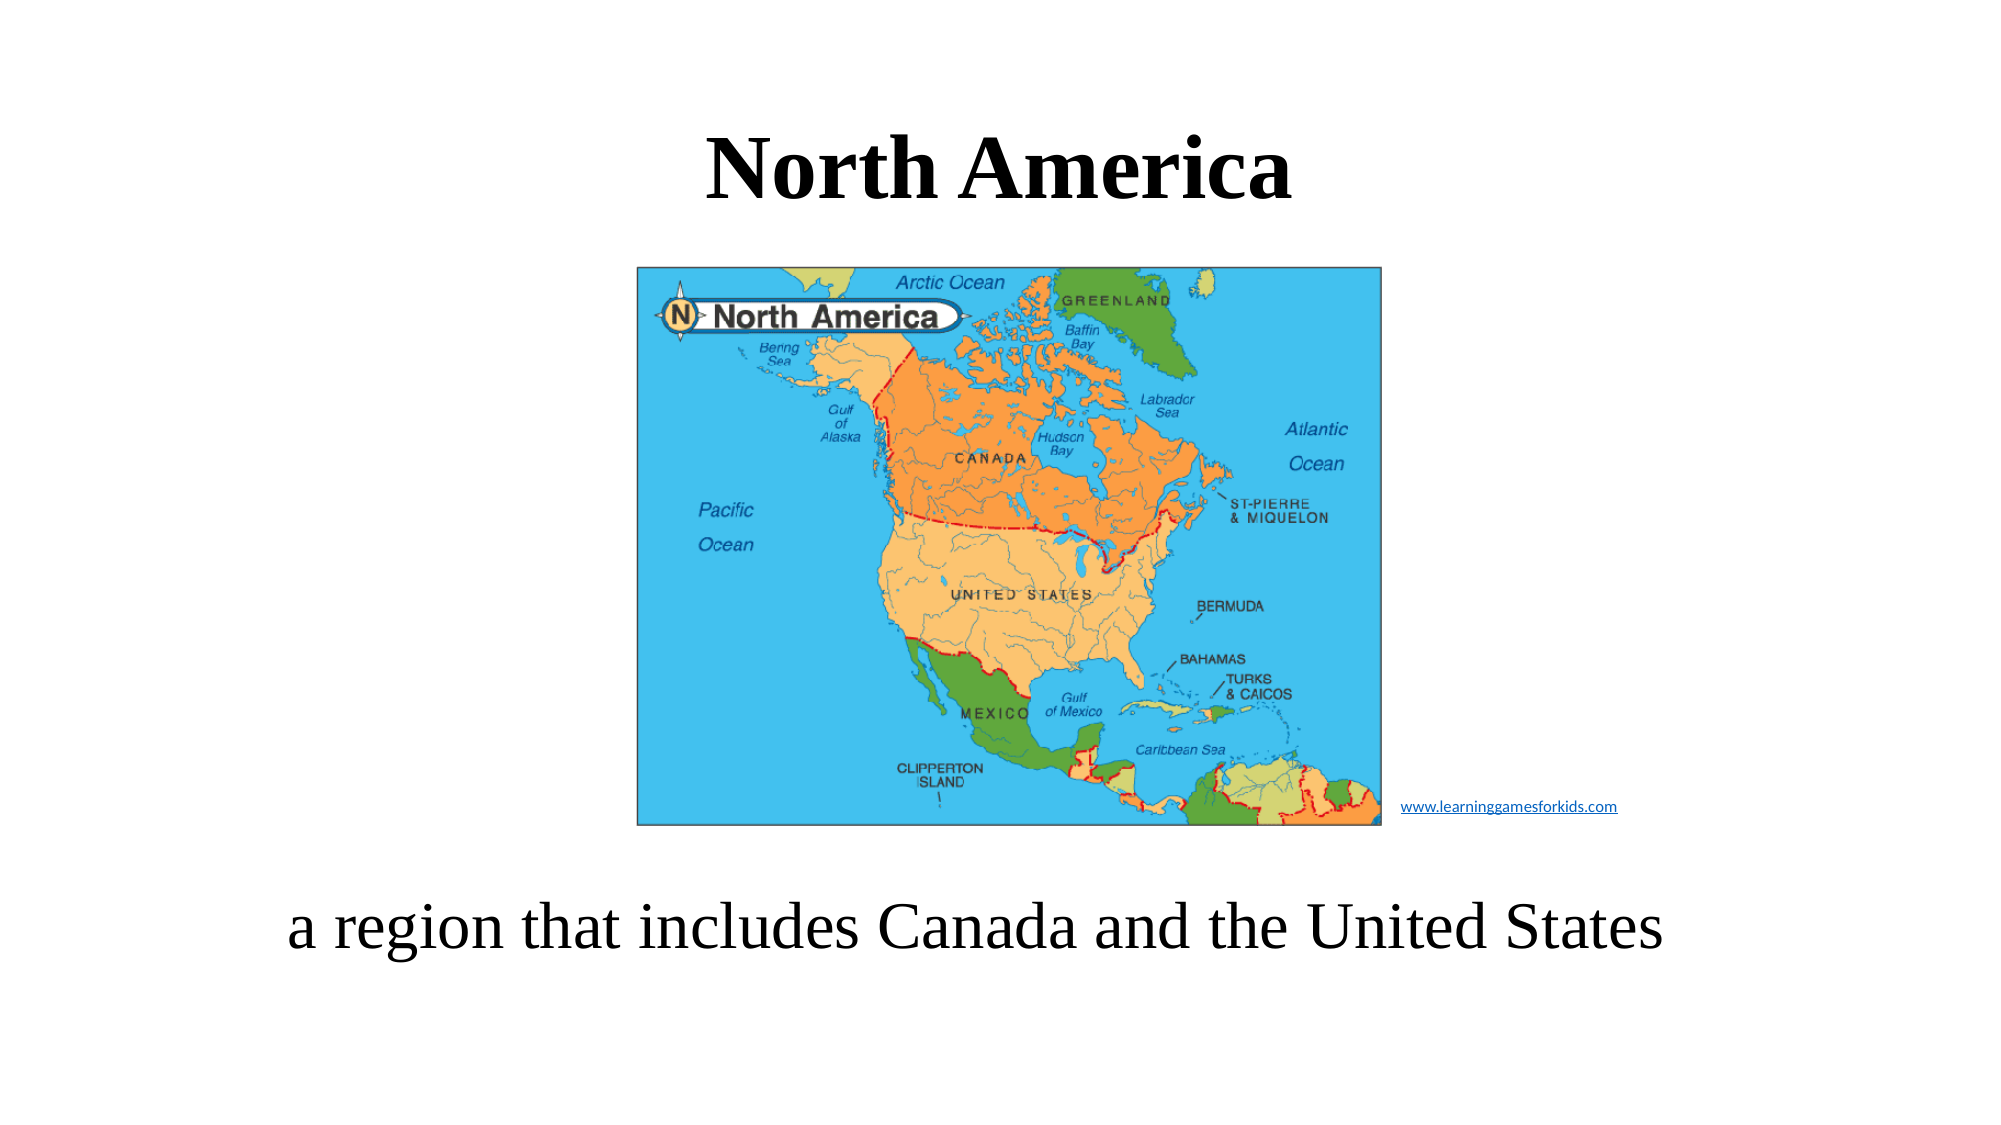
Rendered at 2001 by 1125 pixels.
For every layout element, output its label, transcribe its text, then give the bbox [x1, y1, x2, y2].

text_box a region that includes Canada and the United States [152, 874, 1802, 970]
title North America [137, 59, 1863, 278]
text_box www.learninggamesforkids.com [1385, 787, 1756, 823]
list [636, 265, 1382, 826]
